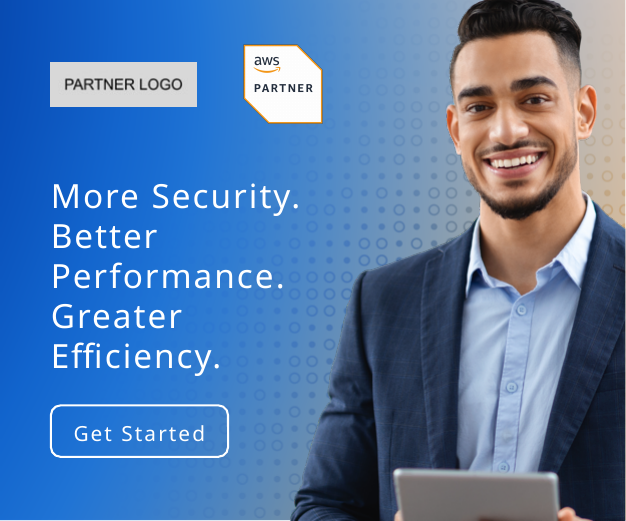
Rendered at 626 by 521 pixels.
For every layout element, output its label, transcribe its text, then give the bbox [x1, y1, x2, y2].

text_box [50, 405, 229, 457]
text_box More Security. Better Performance. Greater Efficiency. [50, 175, 343, 375]
picture [0, 0, 626, 521]
